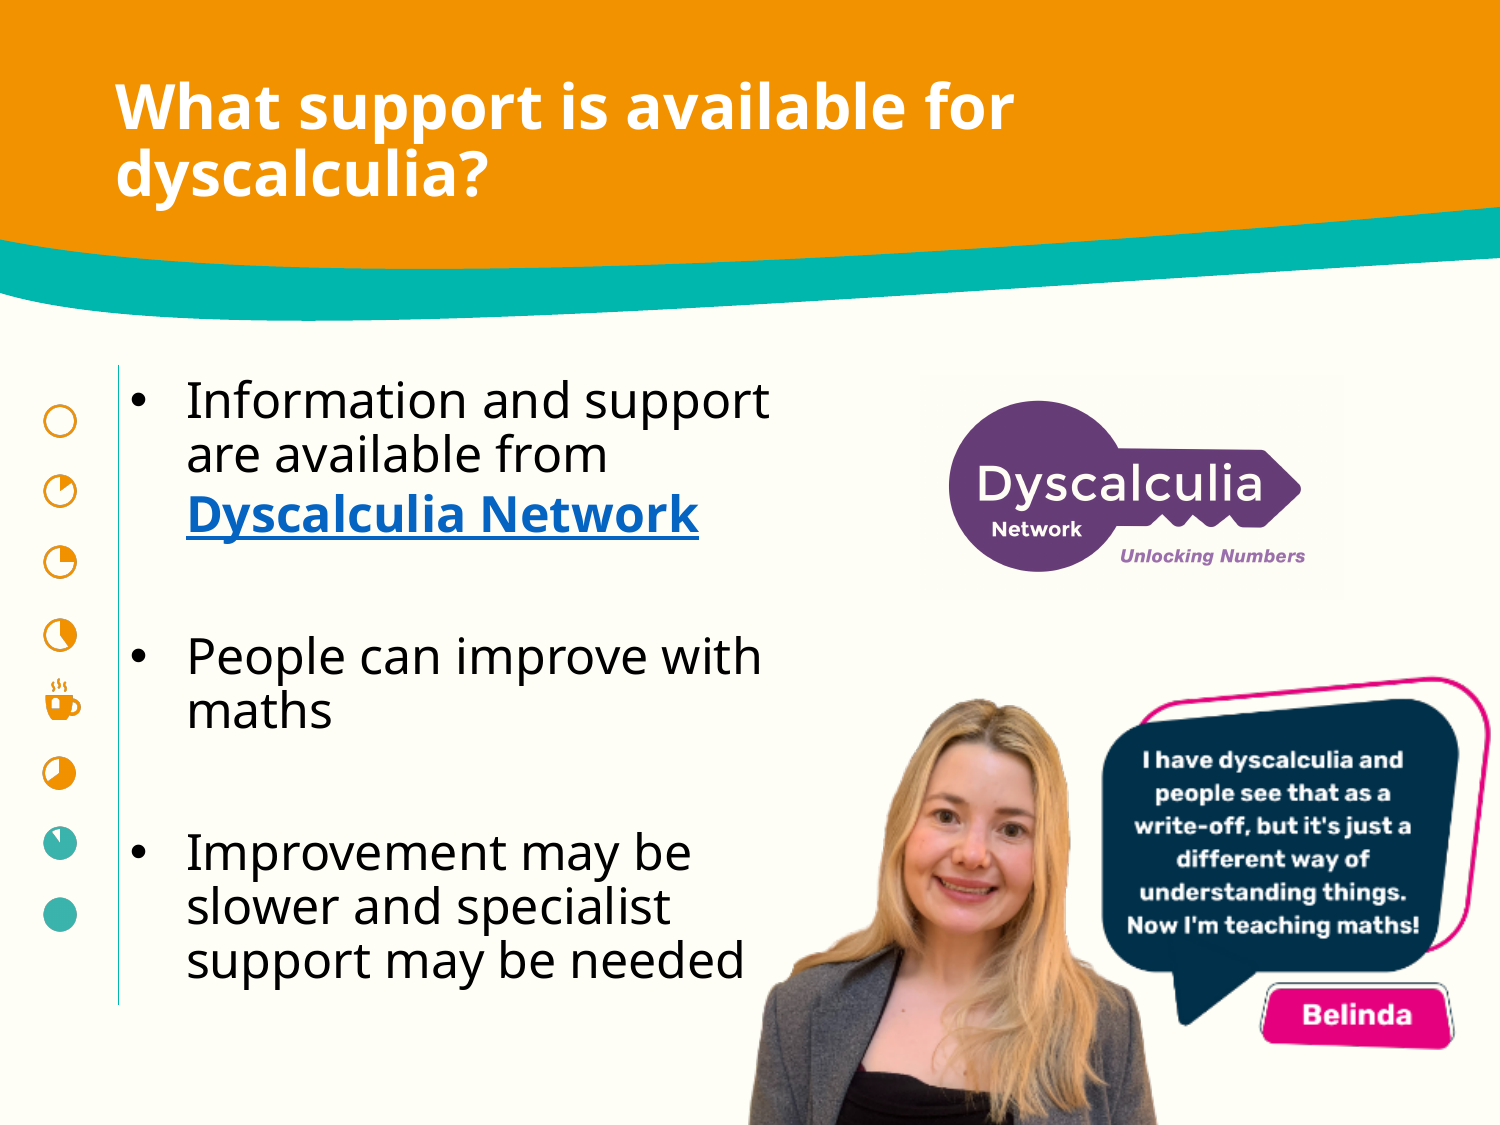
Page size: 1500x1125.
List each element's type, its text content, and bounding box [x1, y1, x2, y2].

picture [722, 632, 1500, 1125]
picture [39, 470, 81, 512]
picture [39, 822, 81, 864]
text_box Information and support are available from Dyscalculia Network People can improve with maths Improvement may be slower and specialist support may be needed [114, 367, 840, 1125]
picture [36, 672, 90, 726]
list What support is available for dyscalculia? [100, 67, 1411, 258]
picture [39, 614, 81, 656]
picture [920, 375, 1344, 600]
picture [38, 752, 80, 794]
picture [39, 541, 81, 583]
picture [39, 400, 81, 442]
picture [39, 893, 81, 936]
